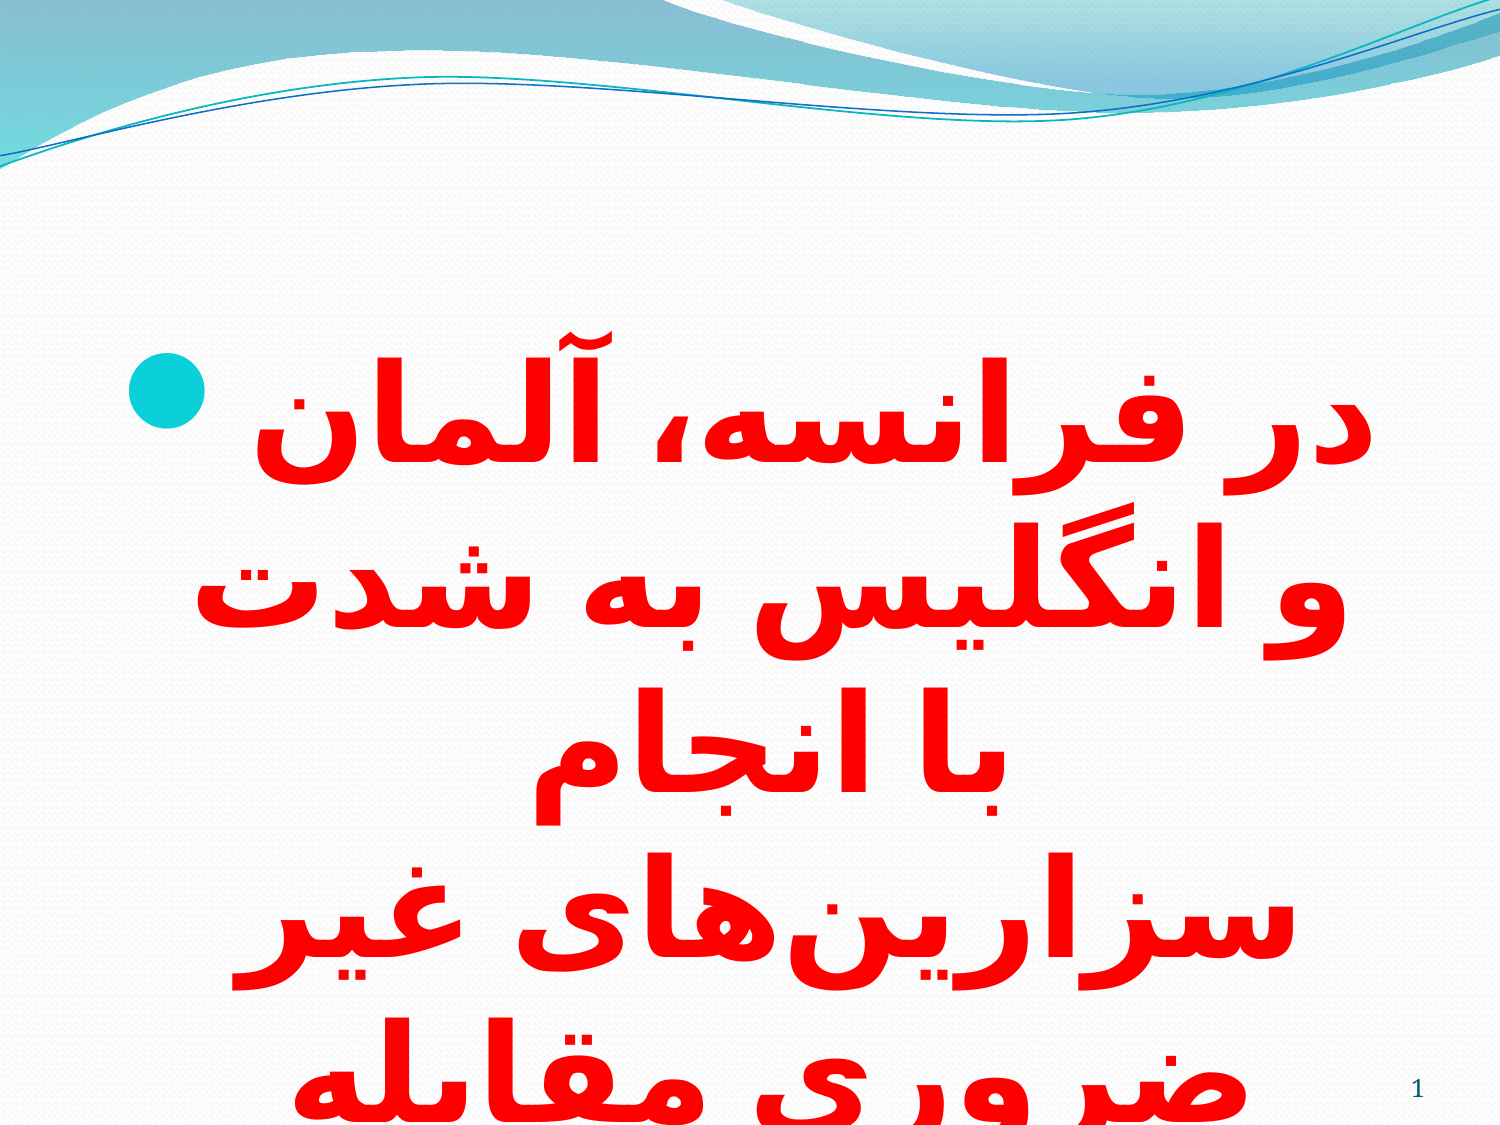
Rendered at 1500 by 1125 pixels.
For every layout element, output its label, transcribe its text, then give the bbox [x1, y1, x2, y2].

list در فرانسه، آلمان و انگلیس به شدت با انجام سزارین‌های غیر ضروری مقابله می‌شود. [75, 317, 1425, 1038]
slide_number 1 [1299, 1042, 1425, 1103]
